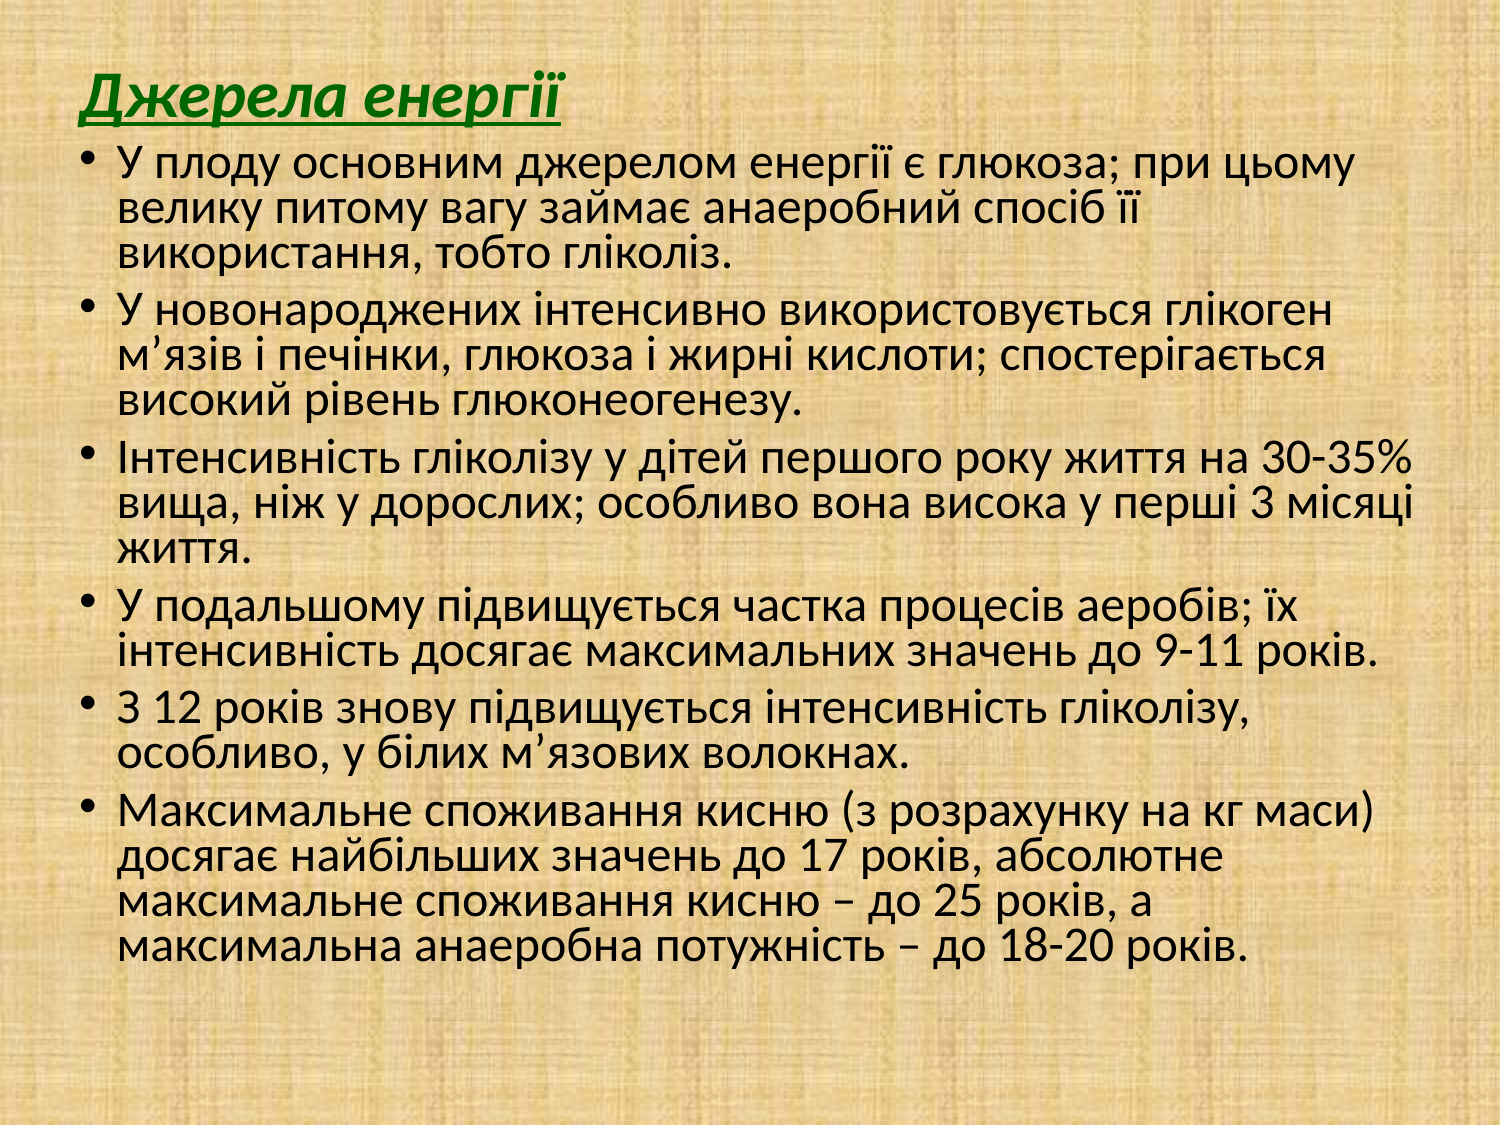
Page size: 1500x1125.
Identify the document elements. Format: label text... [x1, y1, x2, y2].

list Джерела енергії У плоду основним джерелом енергії є глюкоза; при цьому велику питому вагу займає анаеробний спосіб її використання, тобто гліколіз. У новонароджених інтенсивно використовується глікоген м’язів і печінки, глюкоза і жирні кислоти; спостерігається високий рівень глюконеогенезу. Інтенсивність гліколізу у дітей першого року життя на 30-35% вища, ніж у дорослих; особливо вона висока у перші 3 місяці життя. У подальшому підвищується частка процесів аеробів; їх інтенсивність досягає максимальних значень до 9-11 років. З 12 років знову підвищується інтенсивність гліколізу, особливо, у білих м’язових волокнах. Максимальне споживання кисню (з розрахунку на кг маси) досягає найбільших значень до 17 років, абсолютне максимальне споживання кисню – до 25 років, а максимальна анаеробна потужність – до 18-20 років. [63, 62, 1455, 1069]
picture [0, 0, 1500, 1125]
